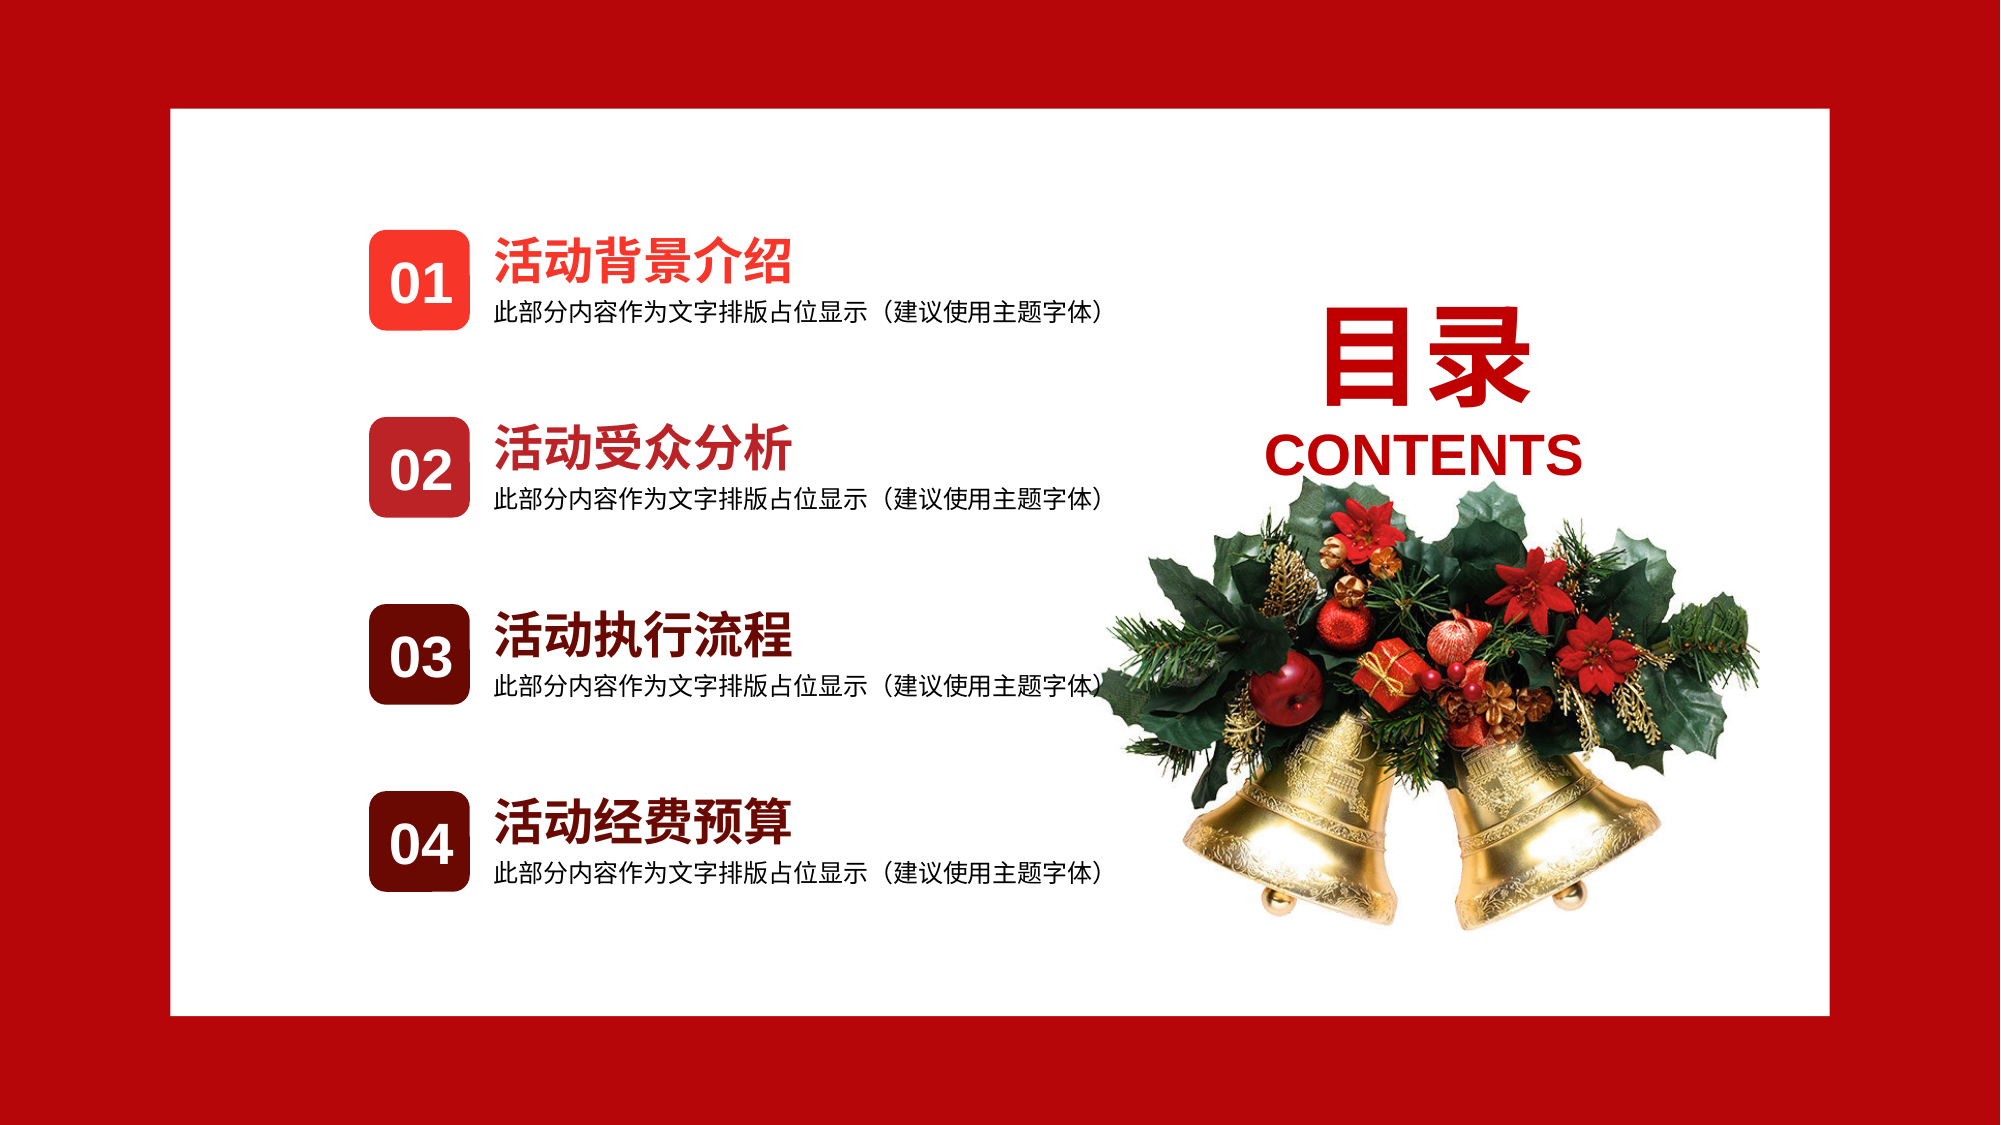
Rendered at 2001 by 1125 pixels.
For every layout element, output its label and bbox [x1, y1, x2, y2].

text_box [369, 216, 1161, 907]
text_box [1232, 285, 1615, 445]
text_box [169, 108, 1831, 1017]
picture [1088, 445, 1760, 962]
